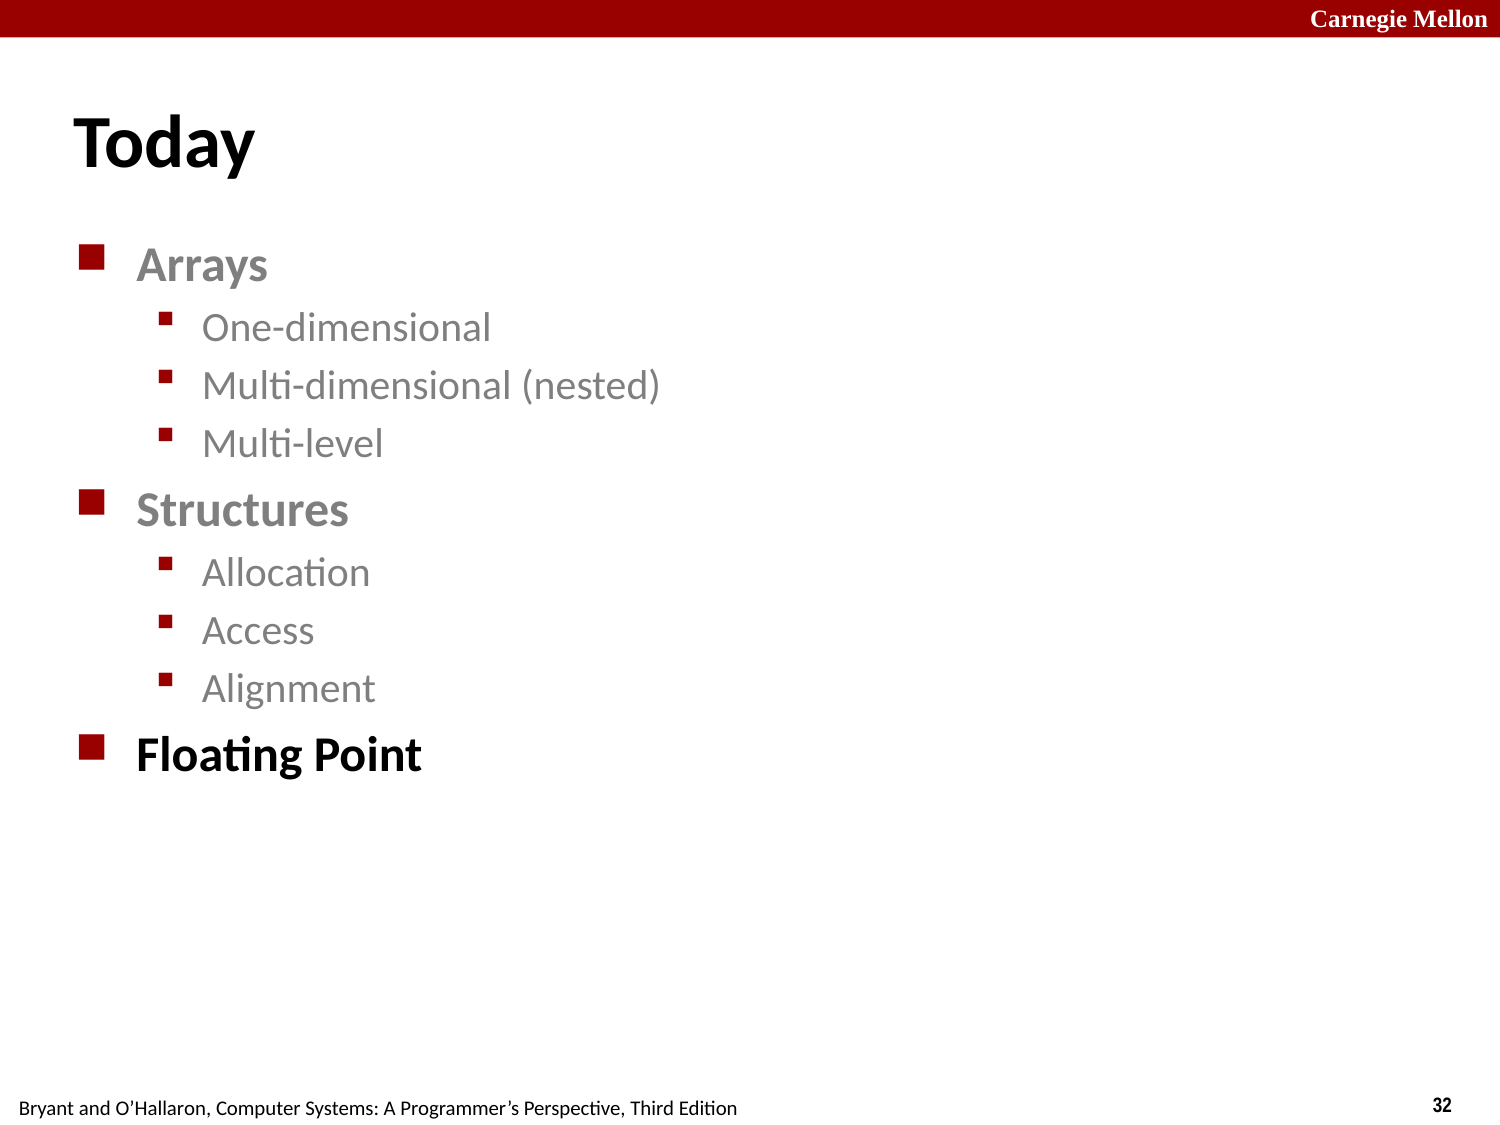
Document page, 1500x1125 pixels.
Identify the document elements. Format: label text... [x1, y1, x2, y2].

list Arrays One-dimensional Multi-dimensional (nested) Multi-level Structures Allocation Access Alignment Floating Point [64, 223, 1361, 1040]
title Today [58, 74, 1305, 201]
